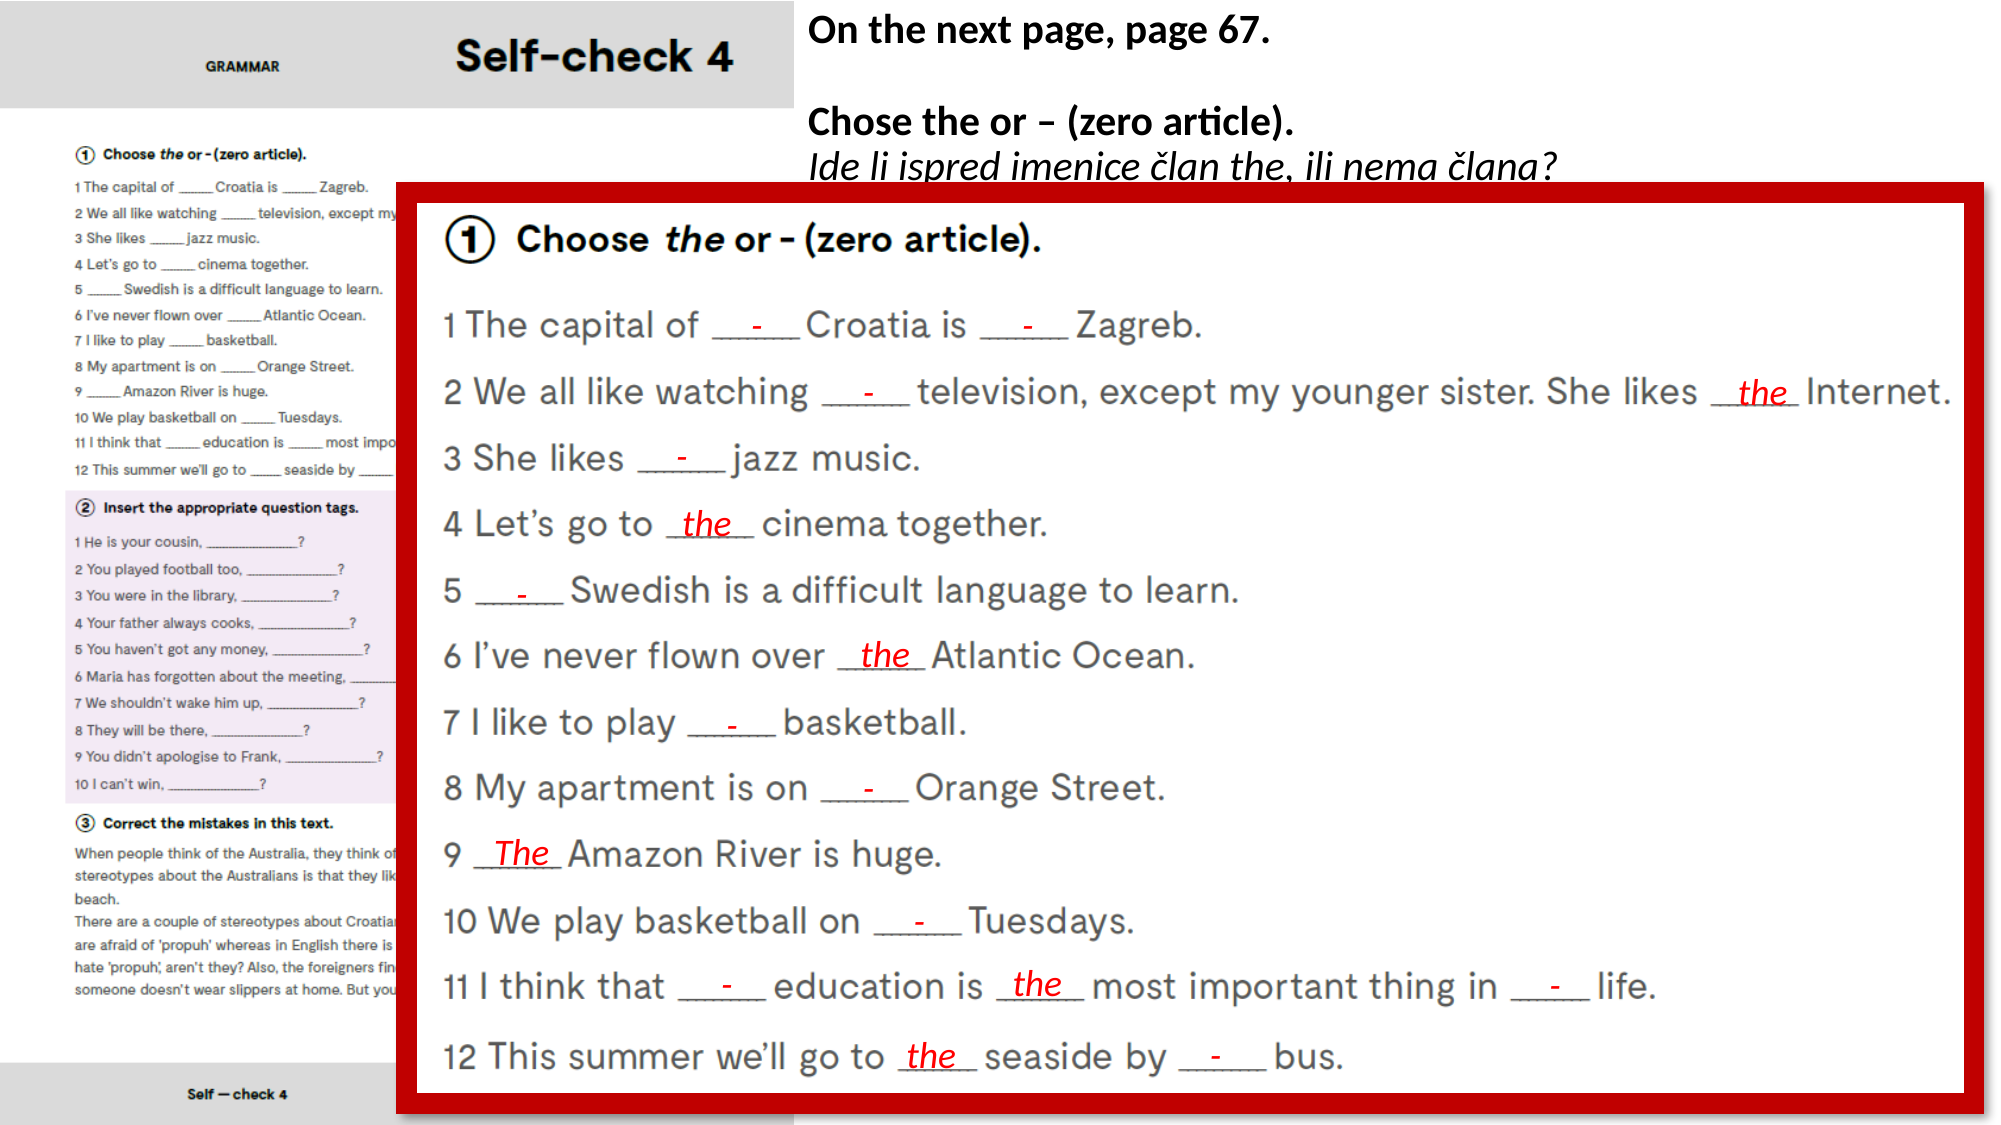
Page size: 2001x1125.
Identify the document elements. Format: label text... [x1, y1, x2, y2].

picture [0, 1, 1964, 1125]
list On the next page, page 67. [793, 0, 1880, 66]
text_box Chose the or – (zero article). Ide li ispred imenice član the, ili nema člana? [794, 92, 2000, 427]
